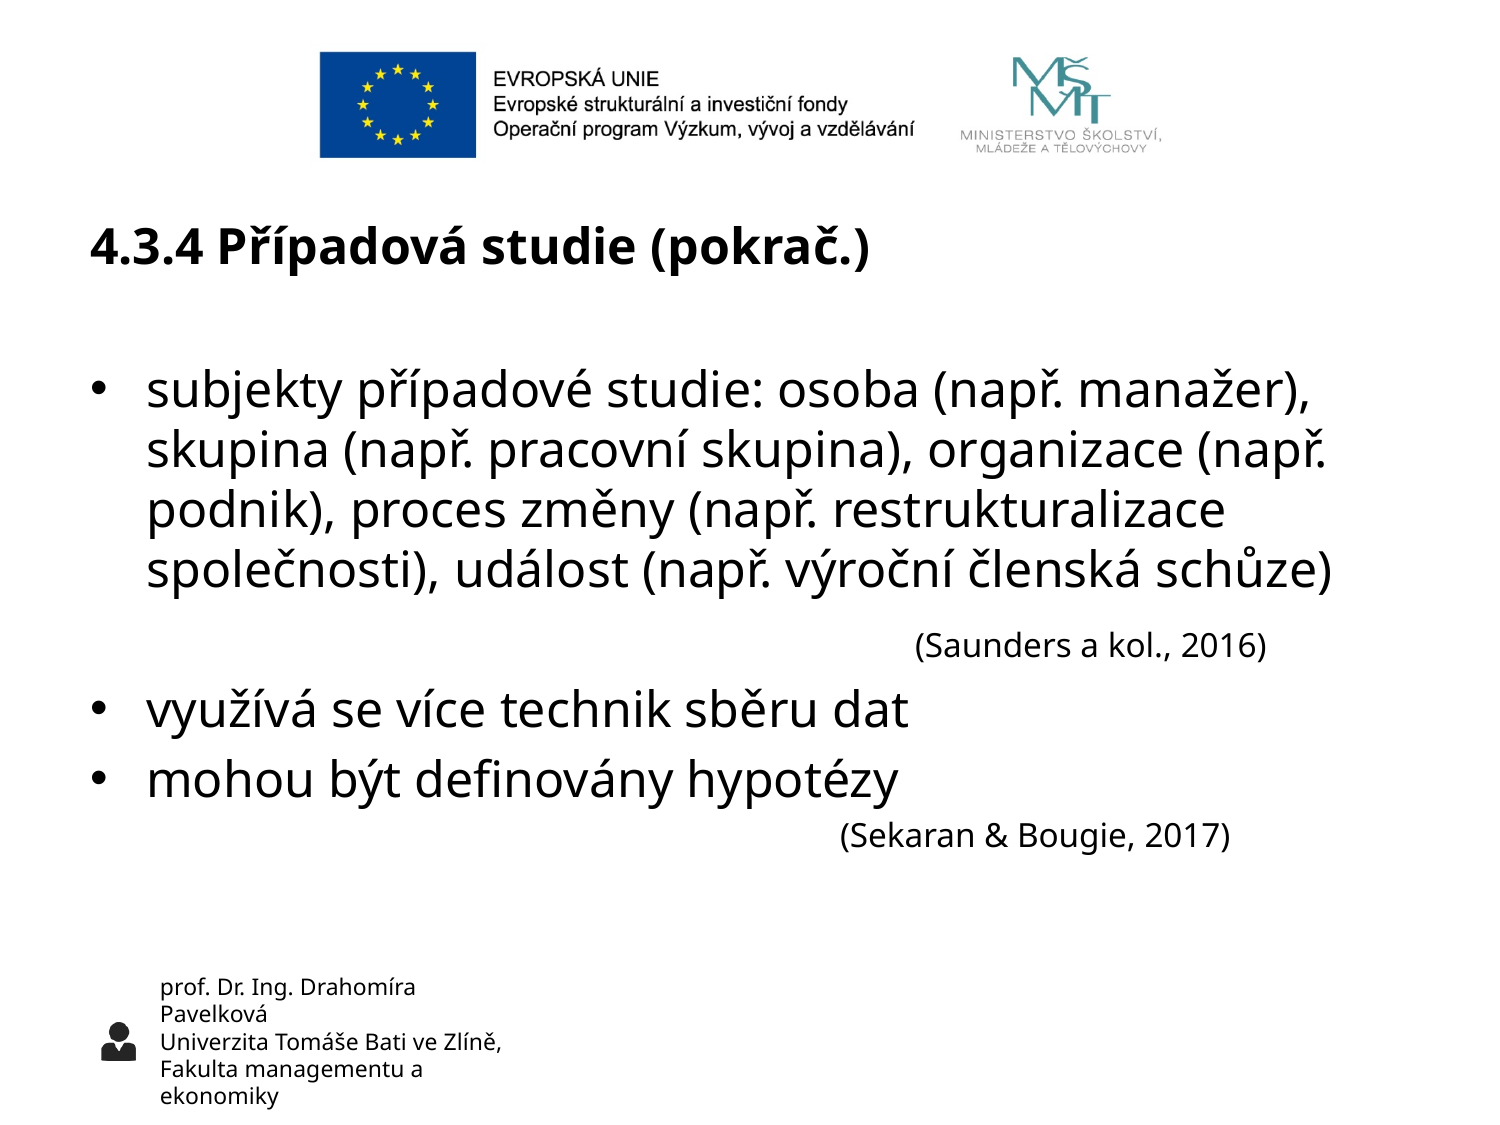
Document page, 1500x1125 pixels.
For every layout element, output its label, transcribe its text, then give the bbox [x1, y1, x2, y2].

picture [101, 1021, 136, 1062]
picture [267, 0, 1213, 210]
list subjekty případové studie: osoba (např. manažer), skupina (např. pracovní skupina), organizace (např. podnik), proces změny (např. restrukturalizace společnosti), událost (např. výroční členská schůze) (Saunders a kol., 2016) využívá se více technik sběru dat mohou být definovány hypotézy (Sekaran & Bougie, 2017) [75, 349, 1425, 906]
title 4.3.4 Případová studie (pokrač.) [75, 185, 1425, 305]
footer prof. Dr. Ing. Drahomíra Pavelková Univerzita Tomáše Bati ve Zlíně, Fakulta managementu a ekonomiky [145, 999, 526, 1083]
